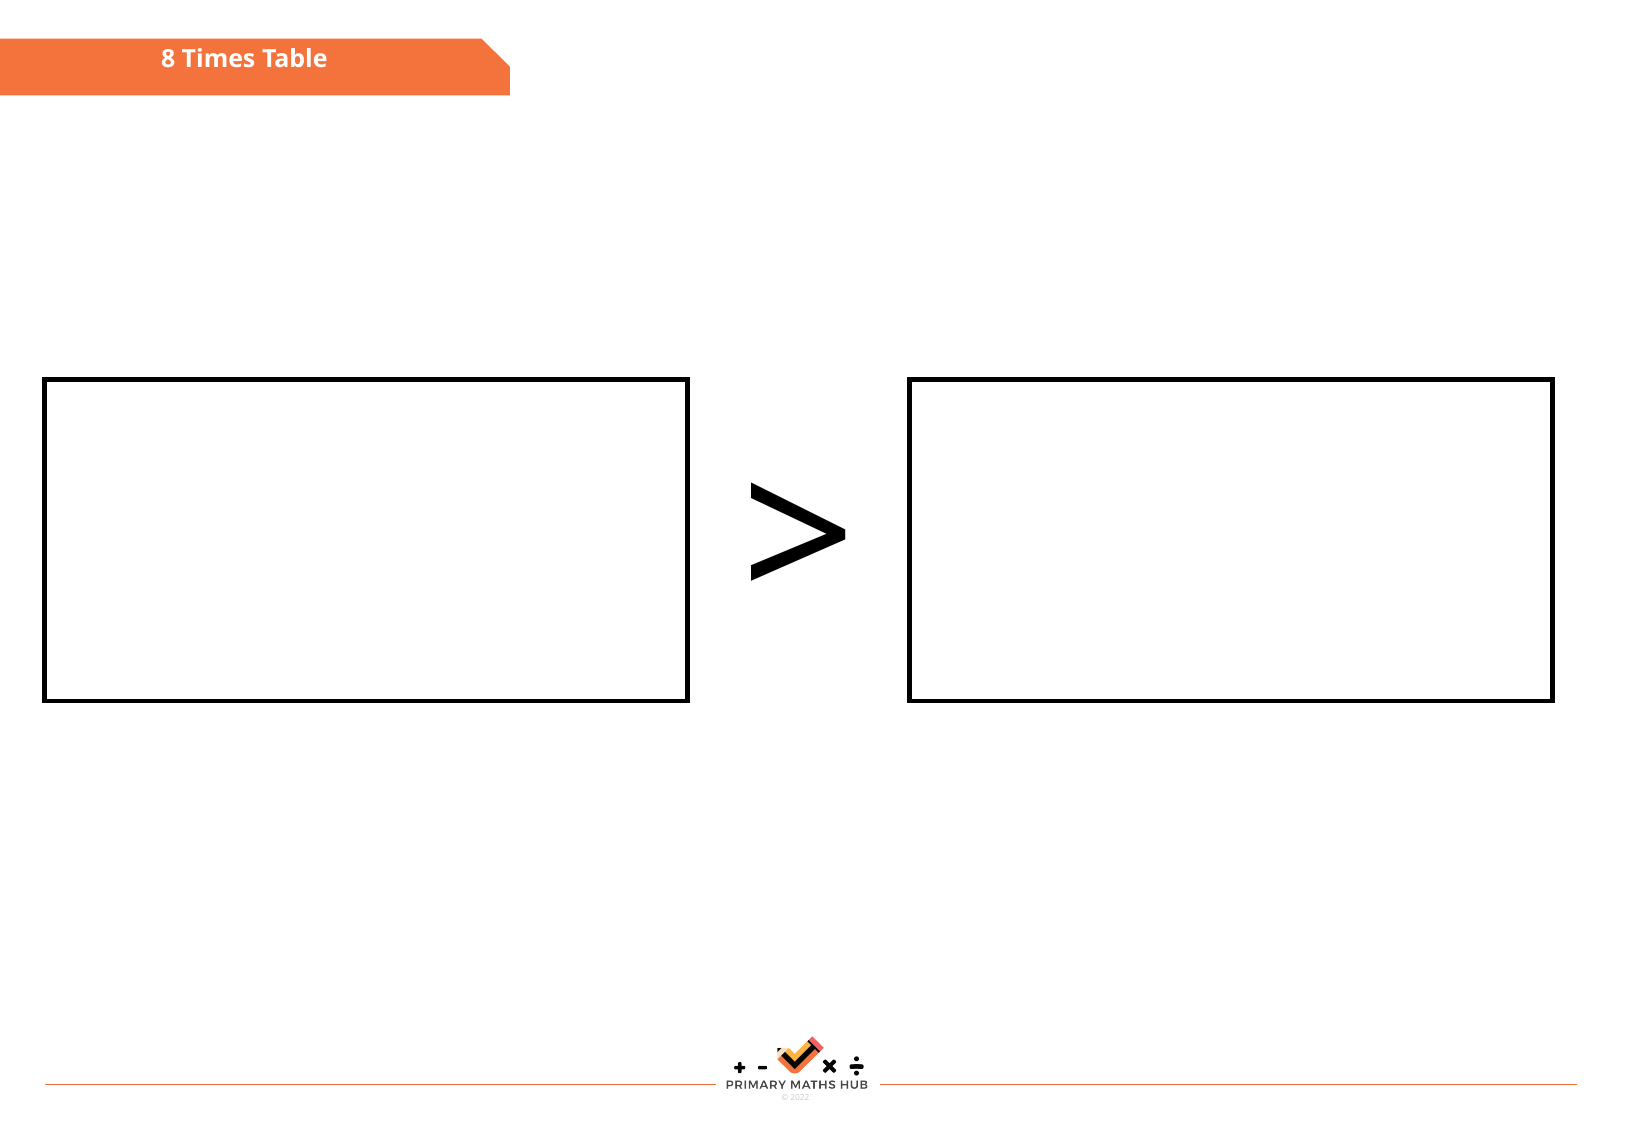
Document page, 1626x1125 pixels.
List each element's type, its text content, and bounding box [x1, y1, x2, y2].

text_box [43, 378, 689, 702]
text_box © 2022 [720, 1084, 870, 1110]
text_box 8 Times Table [0, 37, 511, 97]
picture [722, 1034, 872, 1094]
text_box [908, 378, 1554, 702]
text_box > [726, 397, 871, 653]
